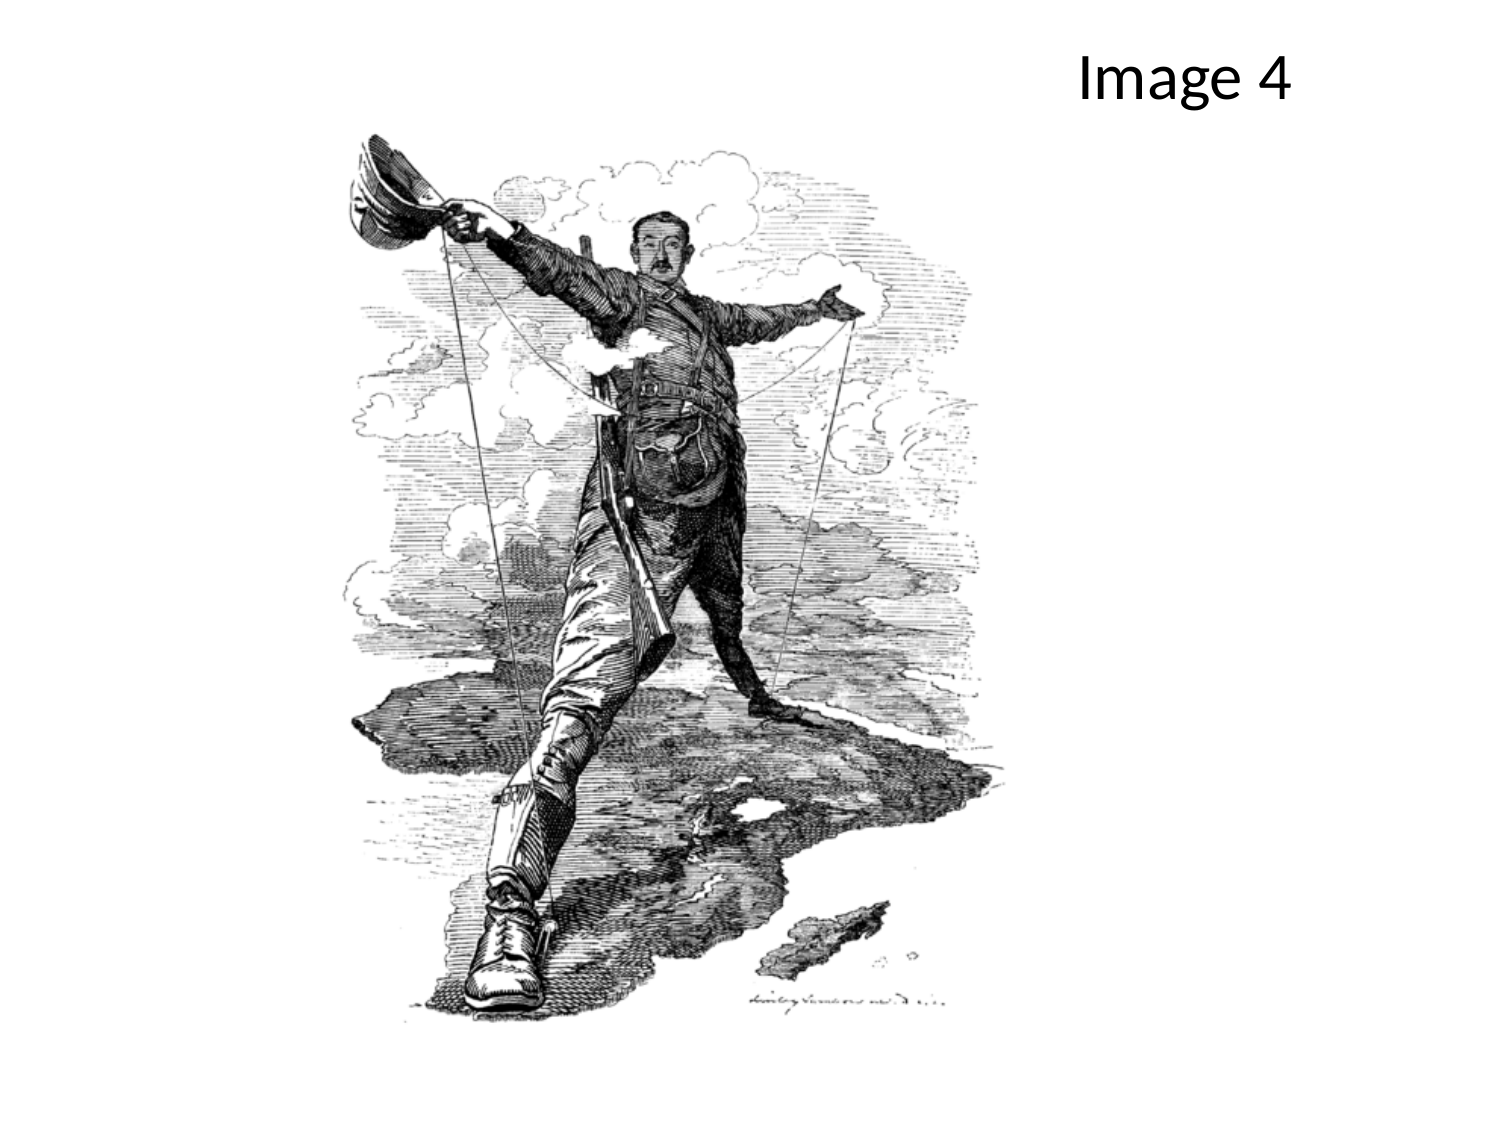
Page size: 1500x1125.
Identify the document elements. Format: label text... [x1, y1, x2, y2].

text_box Image 4 [1062, 25, 1500, 121]
picture [317, 121, 1018, 1030]
